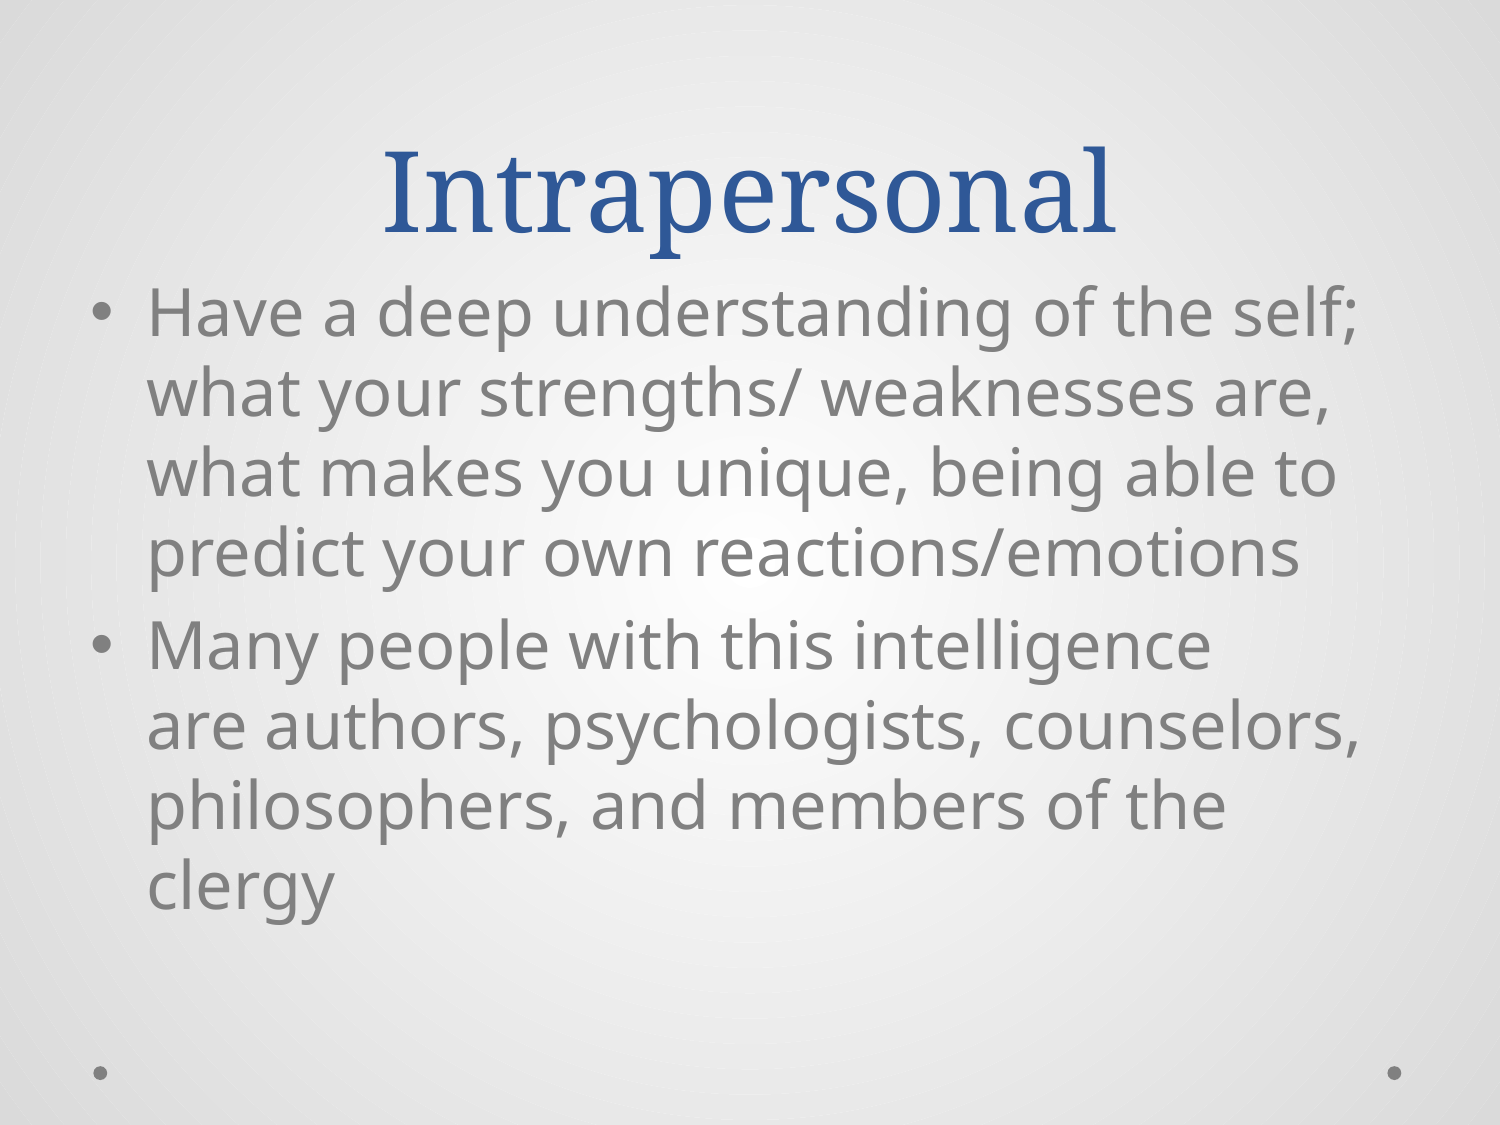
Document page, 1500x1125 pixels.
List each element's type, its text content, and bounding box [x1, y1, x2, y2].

list Have a deep understanding of the self; what your strengths/ weaknesses are, what makes you unique, being able to predict your own reactions/emotions Many people with this intelligence are authors, psychologists, counselors, philosophers, and members of the clergy [75, 262, 1425, 1005]
title Intrapersonal [75, 0, 1425, 262]
